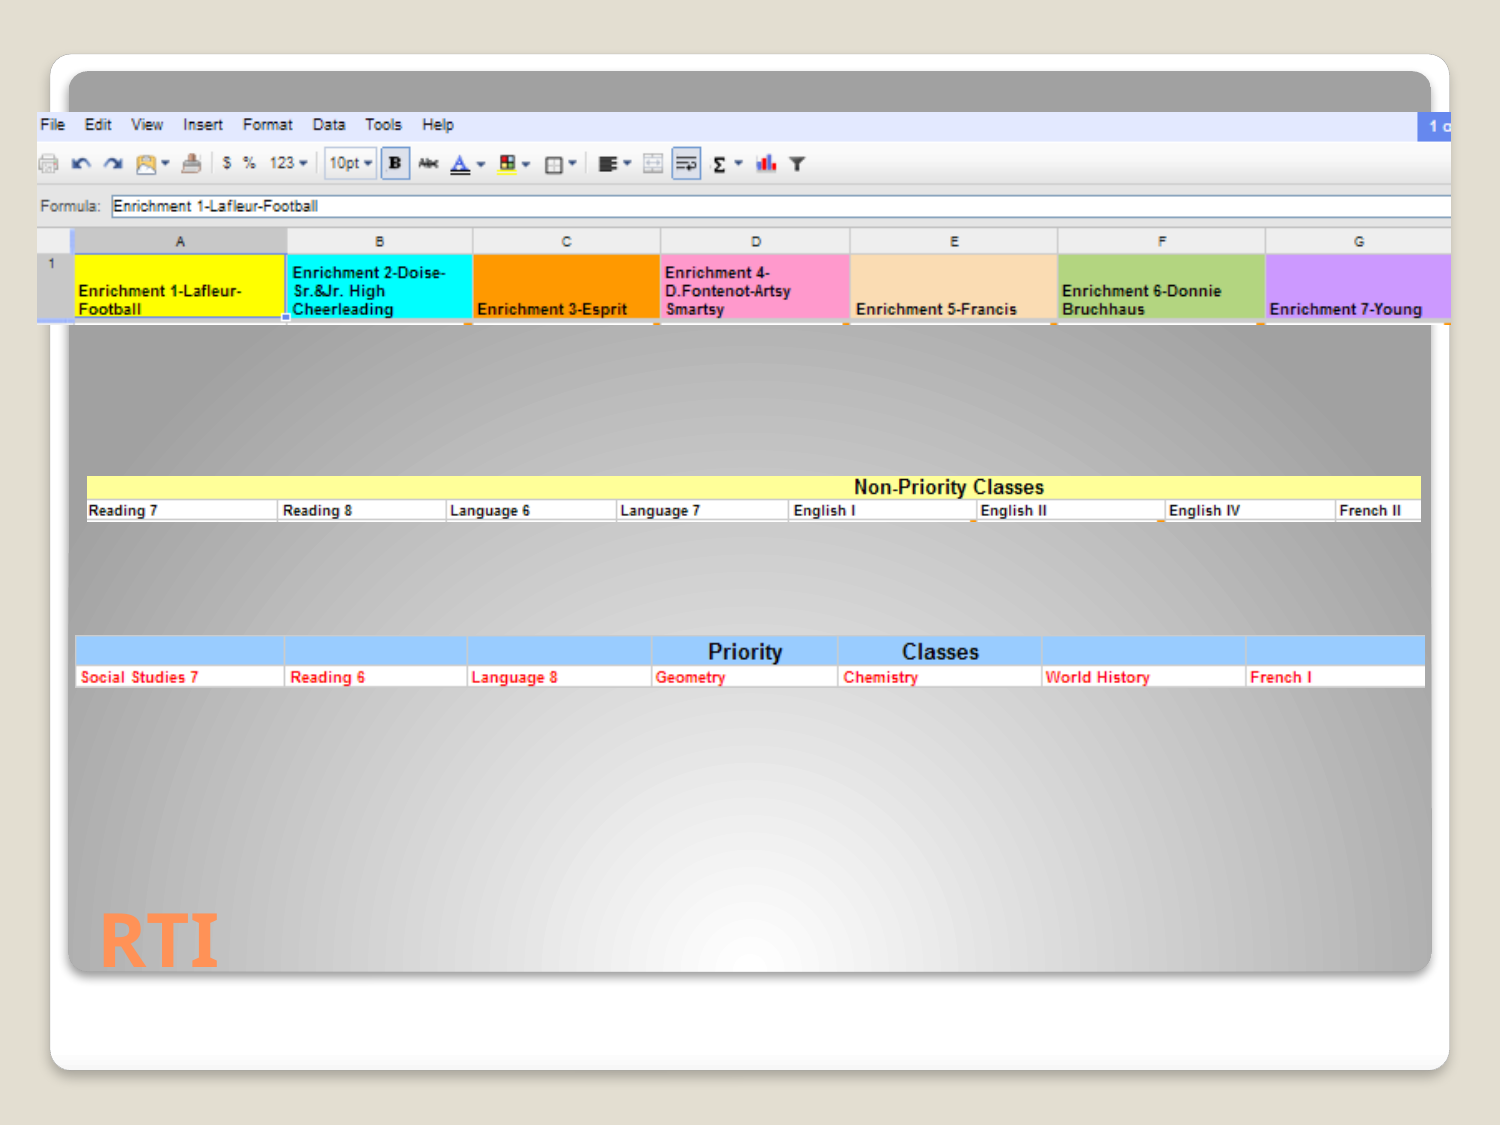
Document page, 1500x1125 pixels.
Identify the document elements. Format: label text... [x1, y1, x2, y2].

title RTI [82, 817, 1425, 990]
picture [74, 634, 1426, 688]
picture [87, 476, 1421, 523]
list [37, 112, 1451, 326]
